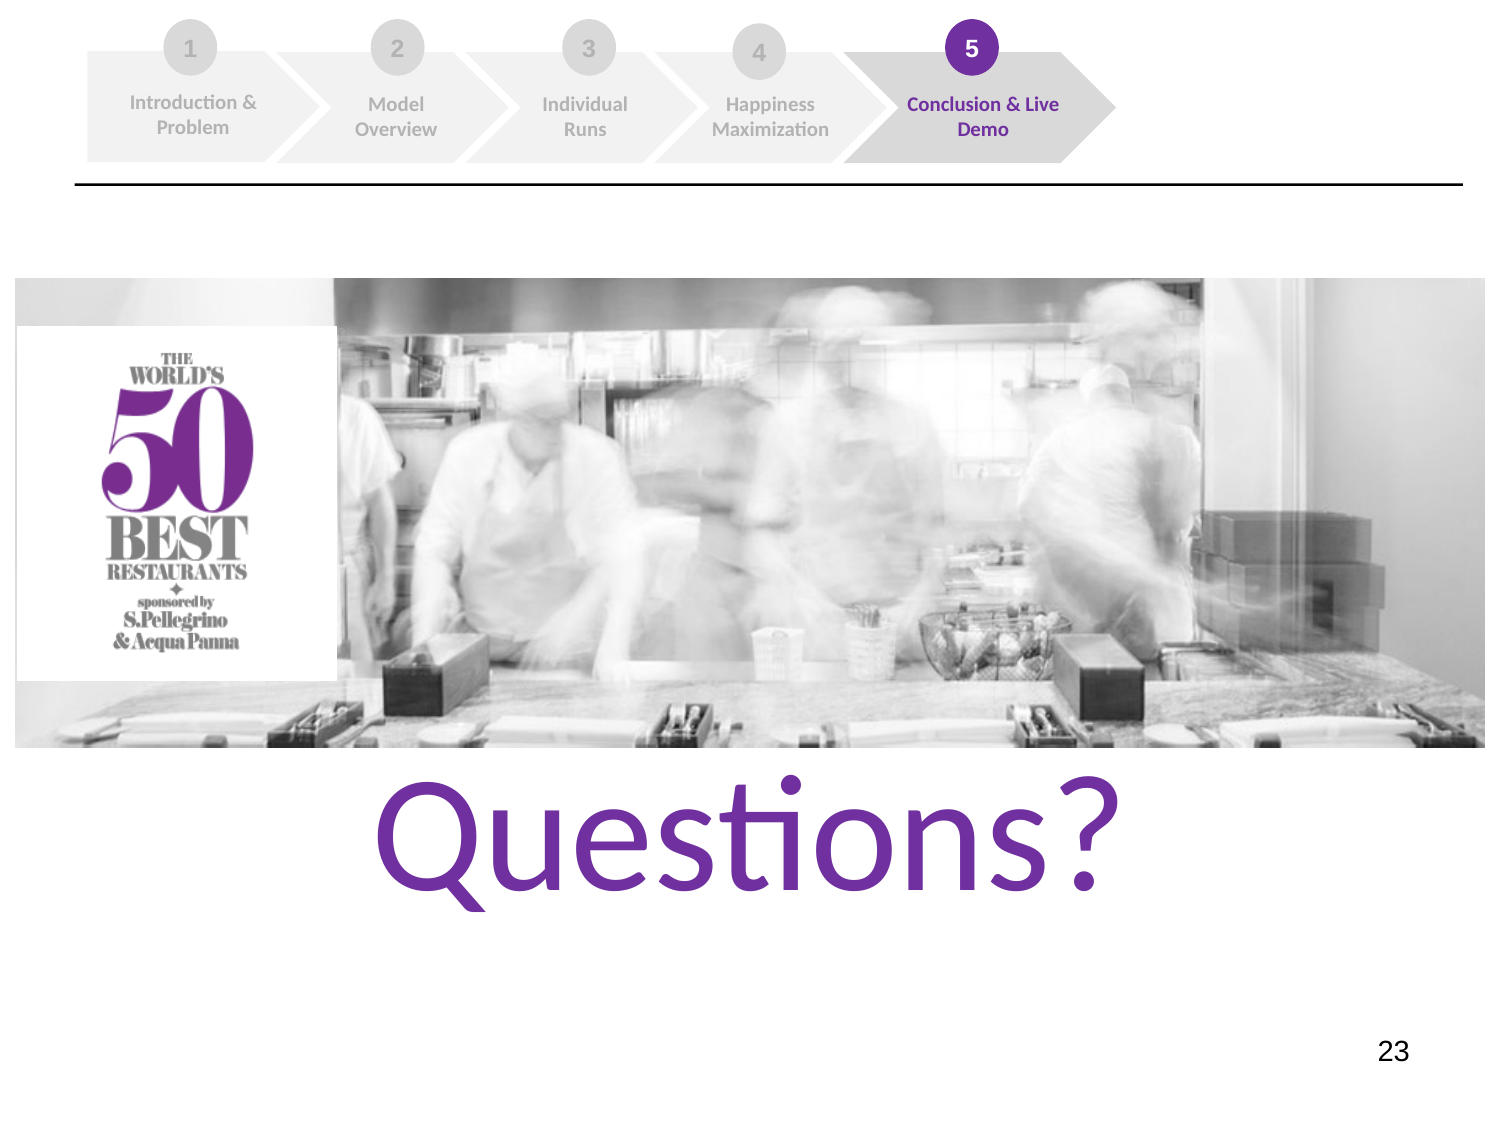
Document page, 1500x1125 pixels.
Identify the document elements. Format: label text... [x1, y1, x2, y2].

text_box 3 [562, 19, 617, 76]
text_box 4 [732, 23, 787, 80]
text_box 1 [163, 19, 218, 76]
list Questions? [75, 755, 1425, 953]
slide_number 23 [1074, 1024, 1425, 1103]
text_box Individual Runs [465, 52, 698, 164]
text_box Happiness Maximization [654, 52, 887, 164]
text_box 5 [945, 19, 999, 76]
text_box Model Overview [276, 52, 509, 164]
text_box Introduction & Problem [87, 50, 320, 163]
picture [15, 278, 1485, 748]
text_box 2 [370, 19, 425, 76]
text_box Conclusion & Live Demo [843, 52, 1117, 164]
